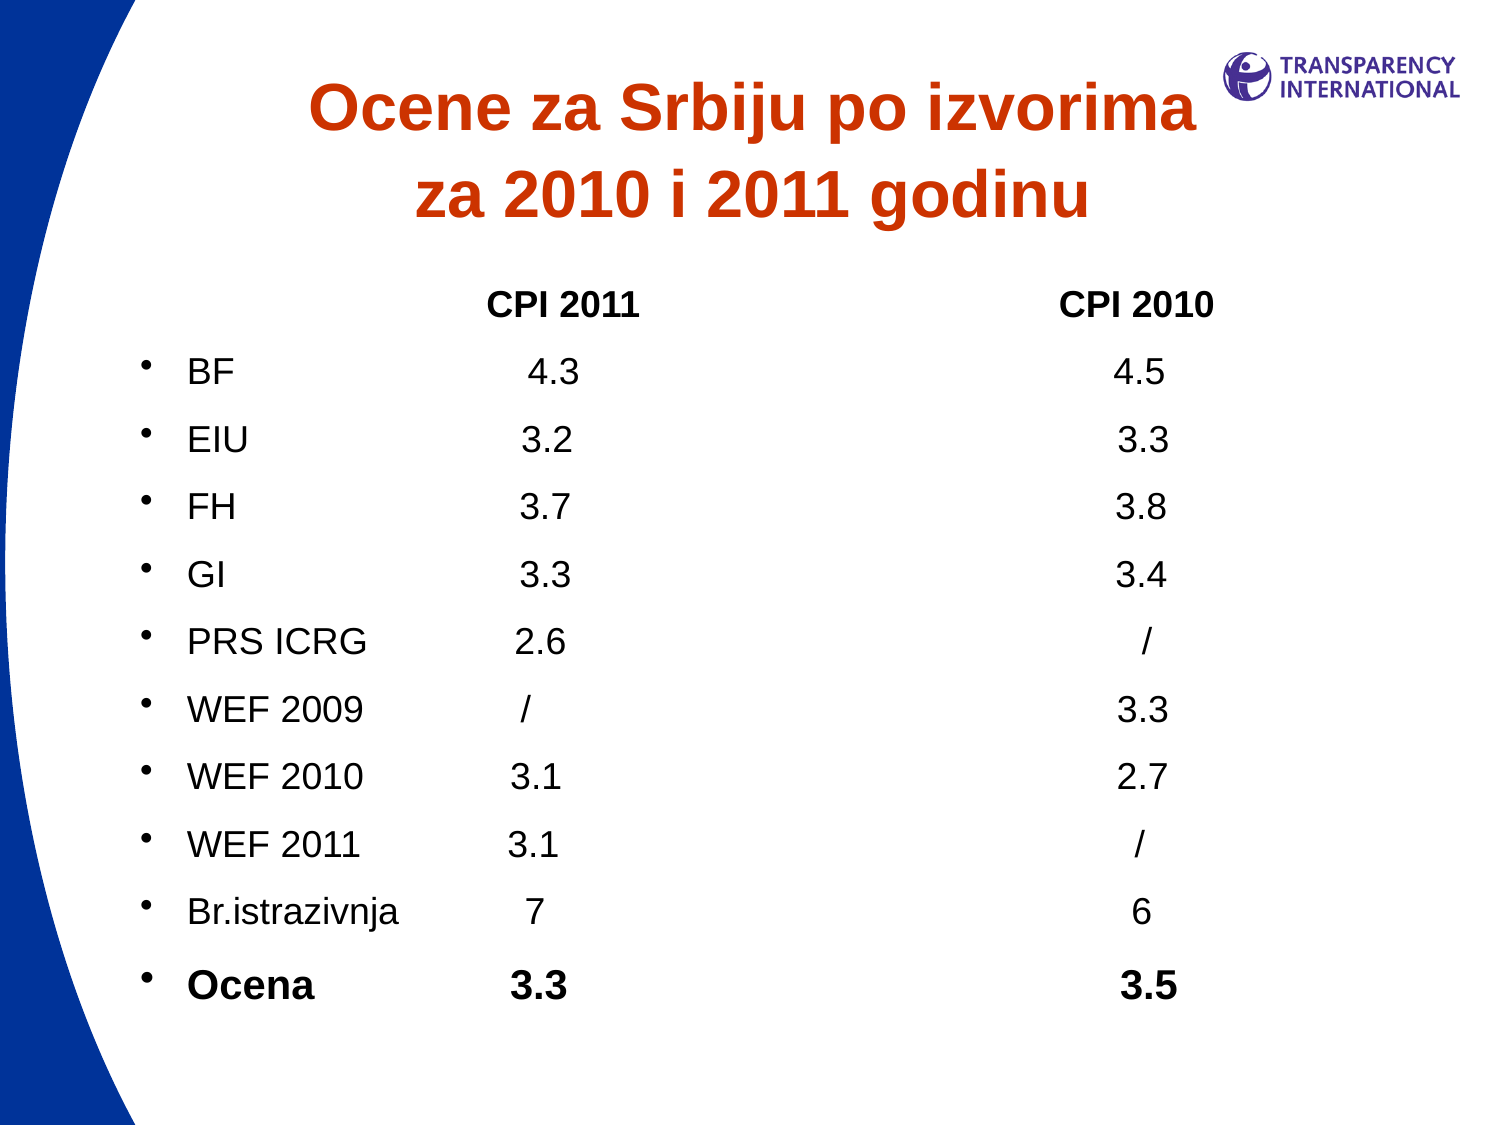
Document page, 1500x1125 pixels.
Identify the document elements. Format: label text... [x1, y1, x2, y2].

list CPI 2011 CPI 2010 BF 4.3 4.5 EIU 3.2 3.3 FH 3.7 3.8 GI 3.3 3.4 PRS ICRG 2.6 / WEF 2009 / 3.3 WEF 2010 3.1 2.7 WEF 2011 3.1 / Br.istrazivnja 7 6 Ocena 3.3 3.5 [124, 249, 1401, 1076]
picture [1222, 42, 1464, 103]
title Ocene za Srbiju po izvorima za 2010 i 2011 godinu [124, 49, 1401, 238]
